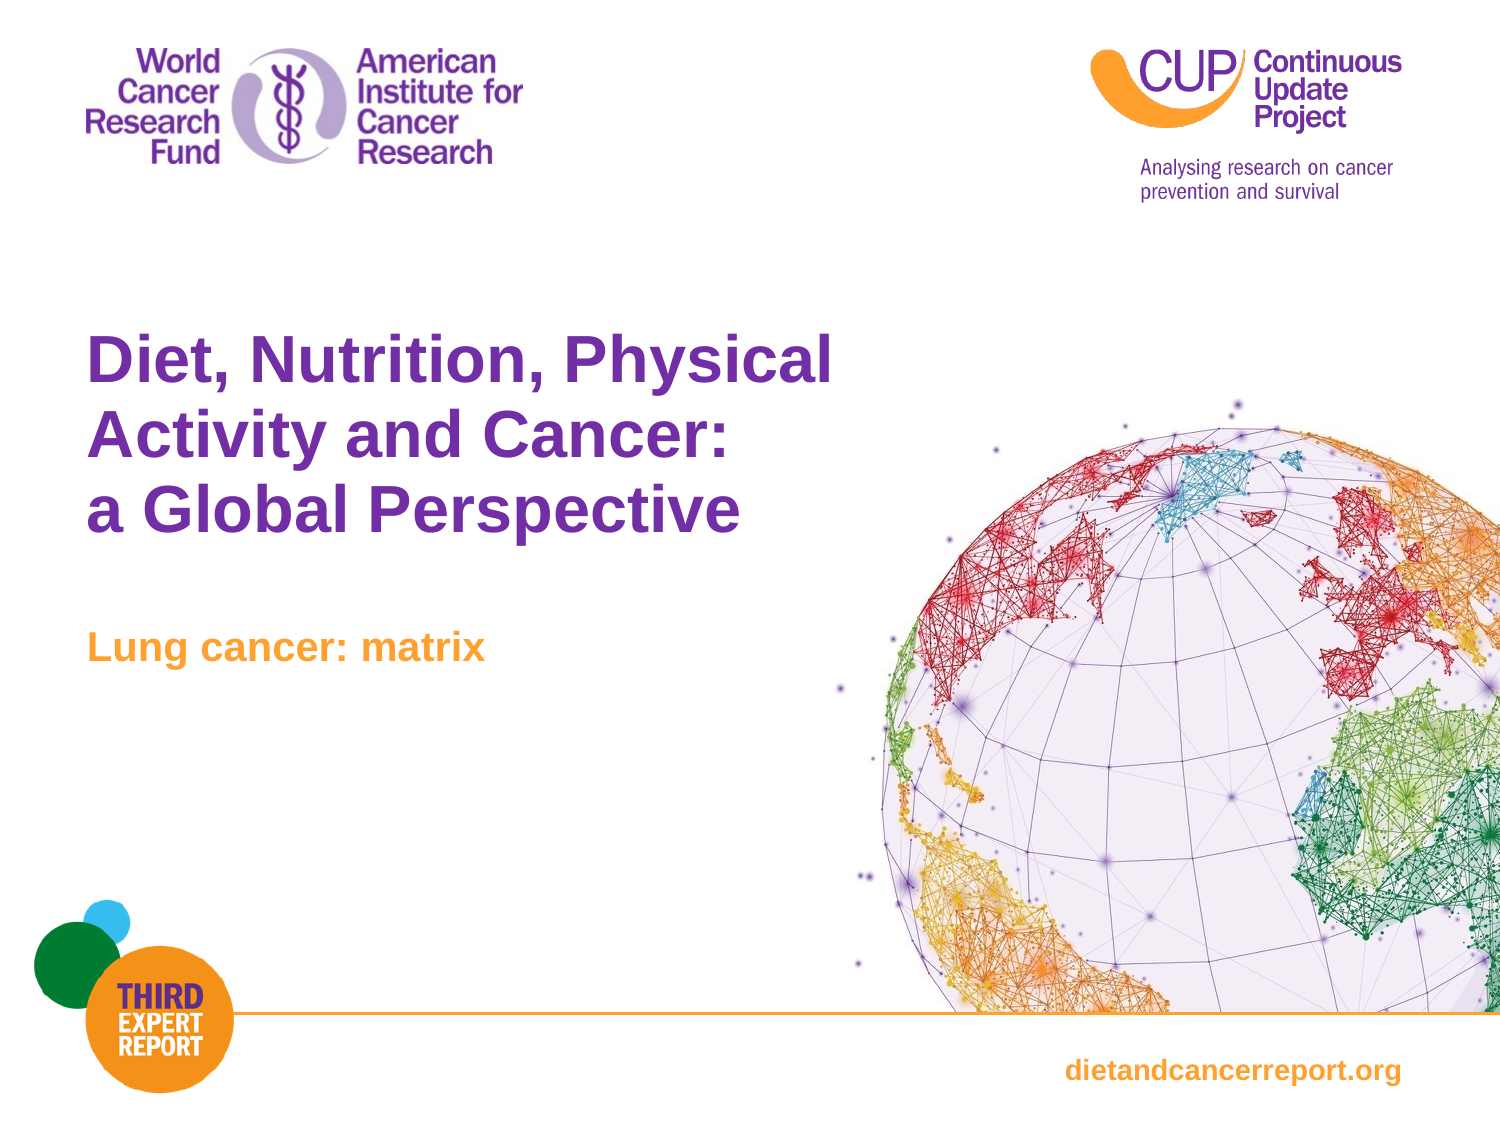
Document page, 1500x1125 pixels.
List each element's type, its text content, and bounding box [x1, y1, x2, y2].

picture [1089, 48, 1403, 203]
picture [833, 396, 1500, 1012]
list Lung cancer: matrix [86, 595, 826, 711]
picture [2, 865, 265, 1125]
picture [86, 48, 523, 164]
